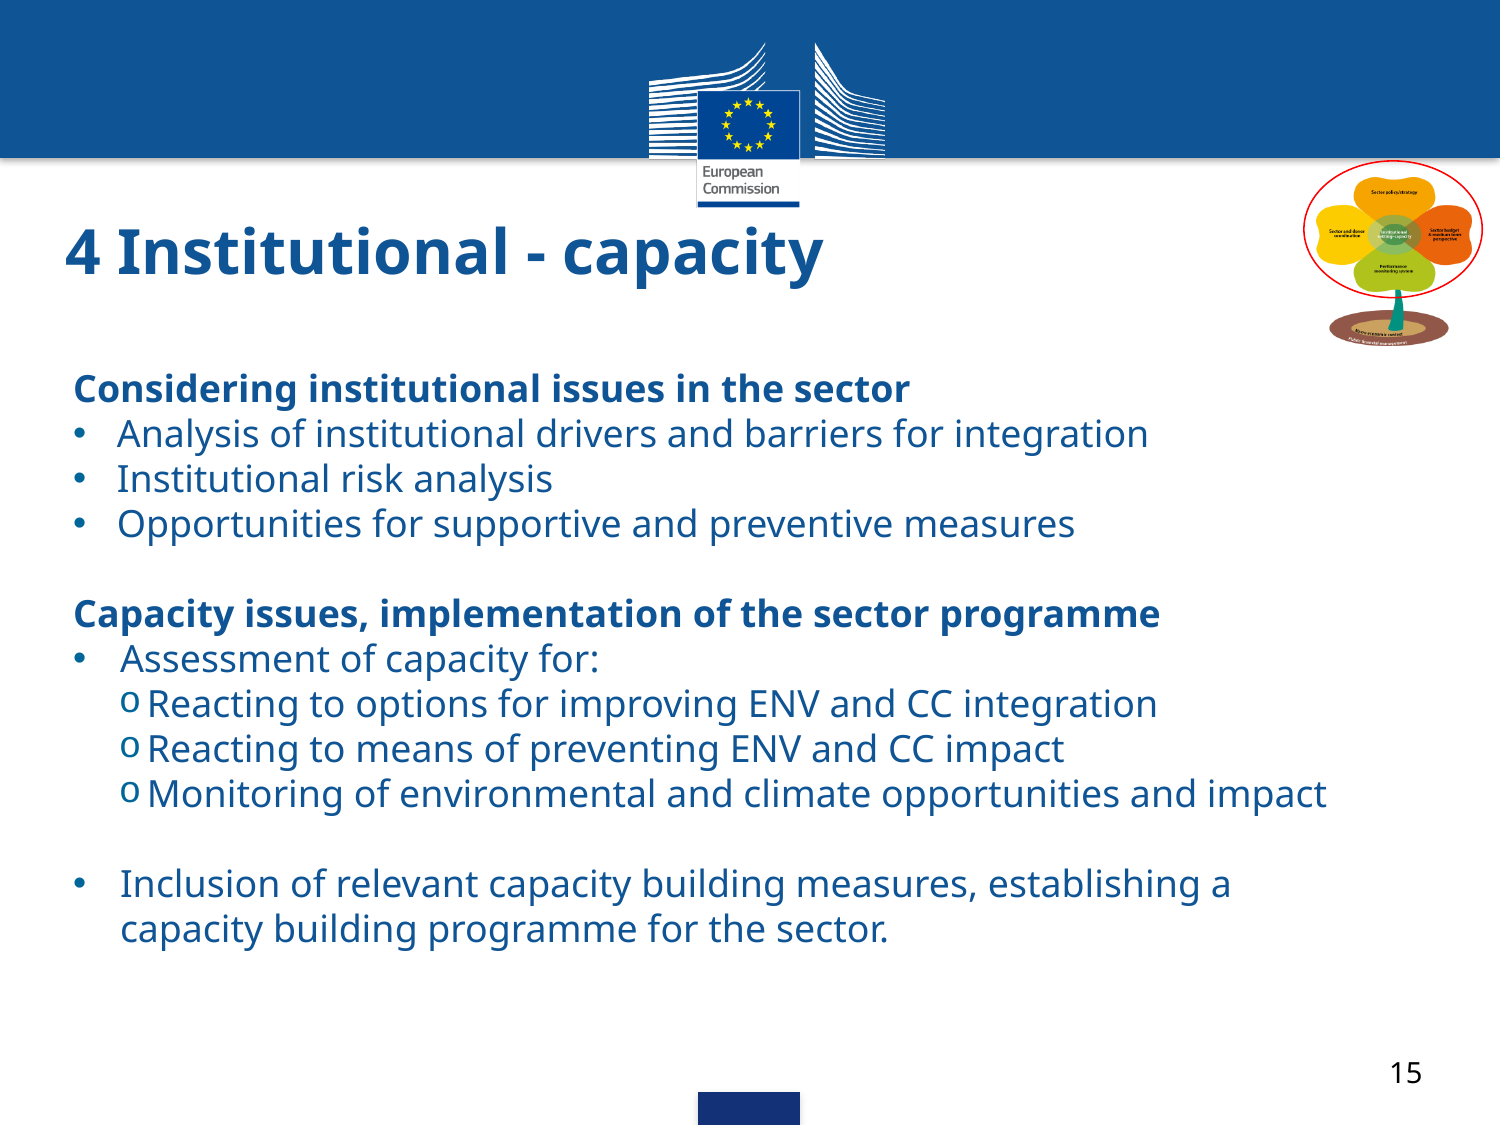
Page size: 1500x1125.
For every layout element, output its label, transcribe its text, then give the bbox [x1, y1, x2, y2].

text_box [1476, 204, 1483, 255]
text_box [1400, 161, 1448, 175]
picture [649, 42, 885, 148]
picture [1316, 177, 1473, 347]
title 4 Institutional - capacity [50, 148, 1400, 312]
text_box Considering institutional issues in the sector Analysis of institutional drivers and barriers for integration Institutional risk analysis Opportunities for supportive and preventive measures Capacity issues, implementation of the sector programme Assessment of capacity for: Reacting to options for improving ENV and CC integration Reacting to means of preventing ENV and CC impact Monitoring of environmental and climate opportunities and impact Inclusion of relevant capacity building measures, establishing a capacity building programme for the sector. [0, 312, 1400, 998]
text_box 15 [1349, 1023, 1438, 1102]
